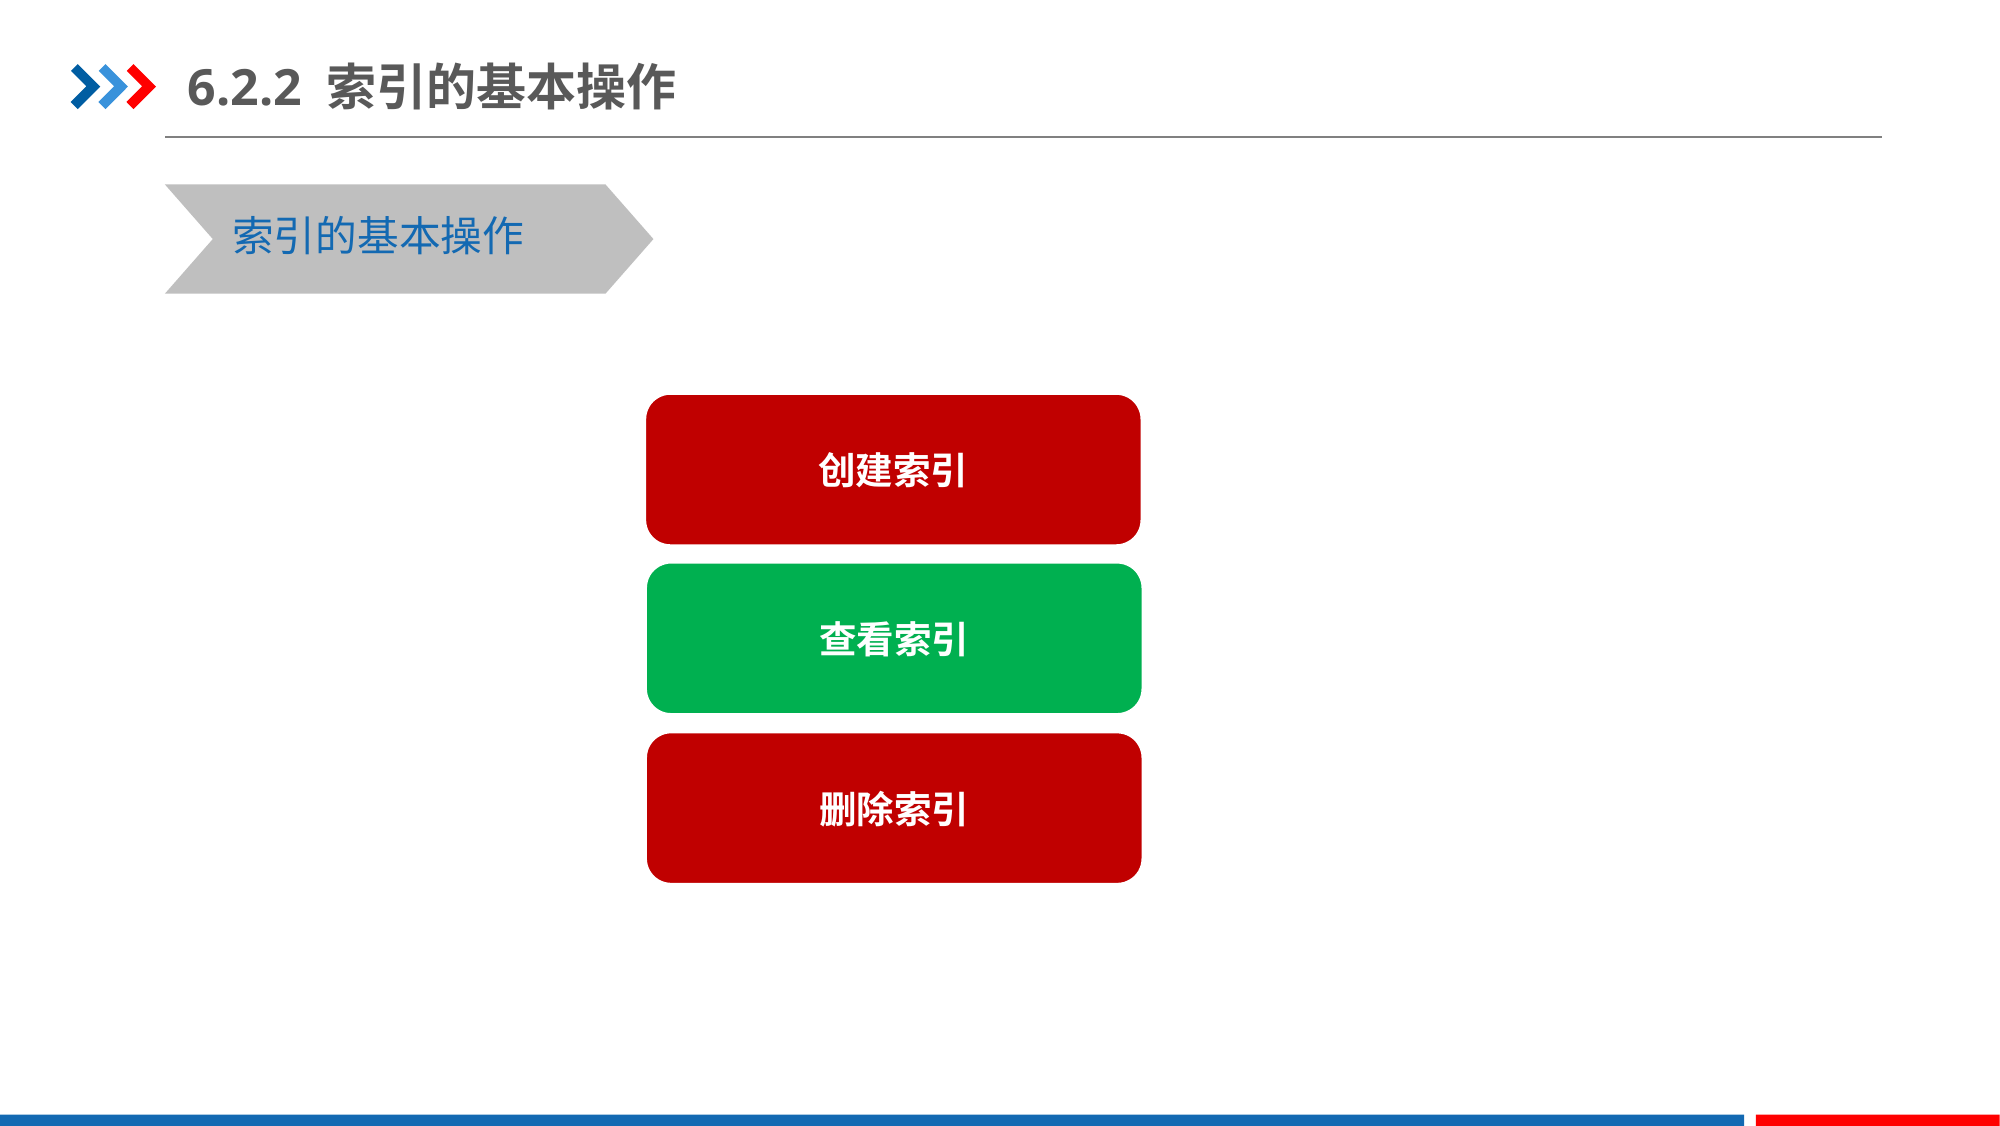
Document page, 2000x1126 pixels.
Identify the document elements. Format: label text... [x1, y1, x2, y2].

text_box 索引的基本操作 [217, 202, 539, 267]
text_box 创建索引 [643, 391, 1144, 548]
text_box [164, 184, 654, 294]
text_box 6.2.2 索引的基本操作 [187, 43, 827, 127]
text_box 删除索引 [643, 730, 1145, 886]
text_box 查看索引 [643, 560, 1145, 717]
